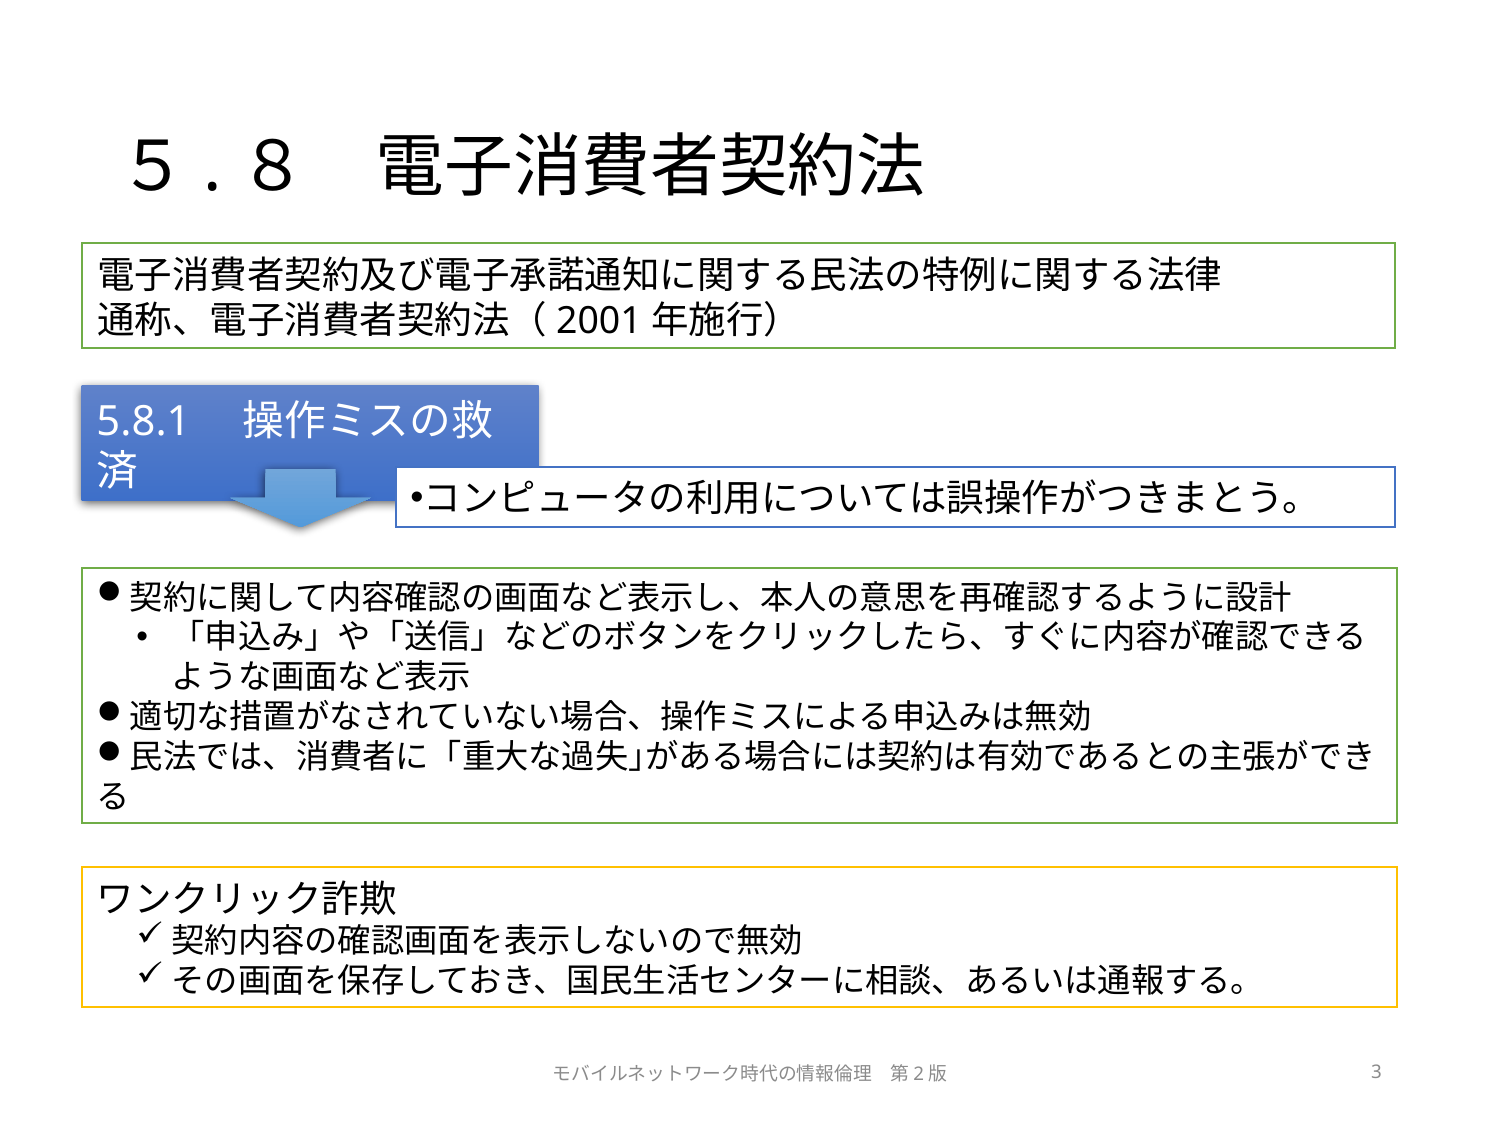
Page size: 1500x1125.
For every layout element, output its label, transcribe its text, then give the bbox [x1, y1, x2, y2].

text_box 5.8.1 操作ミスの救済 [81, 385, 539, 501]
text_box コンピュータの利用については誤操作がつきまとう。 [395, 466, 1396, 528]
text_box 電子消費者契約及び電子承諾通知に関する民法の特例に関する法律 通称、電子消費者契約法（2001年施行） [81, 242, 1396, 349]
title ５.８ 電子消費者契約法 [103, 59, 1397, 278]
text_box ワンクリック詐欺 契約内容の確認画面を表示しないので無効 その画面を保存しておき、国民生活センターに相談、あるいは通報する。 [81, 866, 1398, 1008]
text_box 契約に関して内容確認の画面など表示し、本人の意思を再確認するように設計 「申込み」や「送信」などのボタンをクリックしたら、すぐに内容が確認できるような画面など表示 適切な措置がなされていない場合、操作ミスによる申込みは無効 民法では、消費者に「重大な過失｣がある場合には契約は有効であるとの主張ができる [81, 567, 1398, 824]
slide_number 3 [1059, 1042, 1397, 1103]
footer モバイルネットワーク時代の情報倫理 第2版 [496, 1042, 1004, 1103]
text_box [230, 468, 371, 528]
